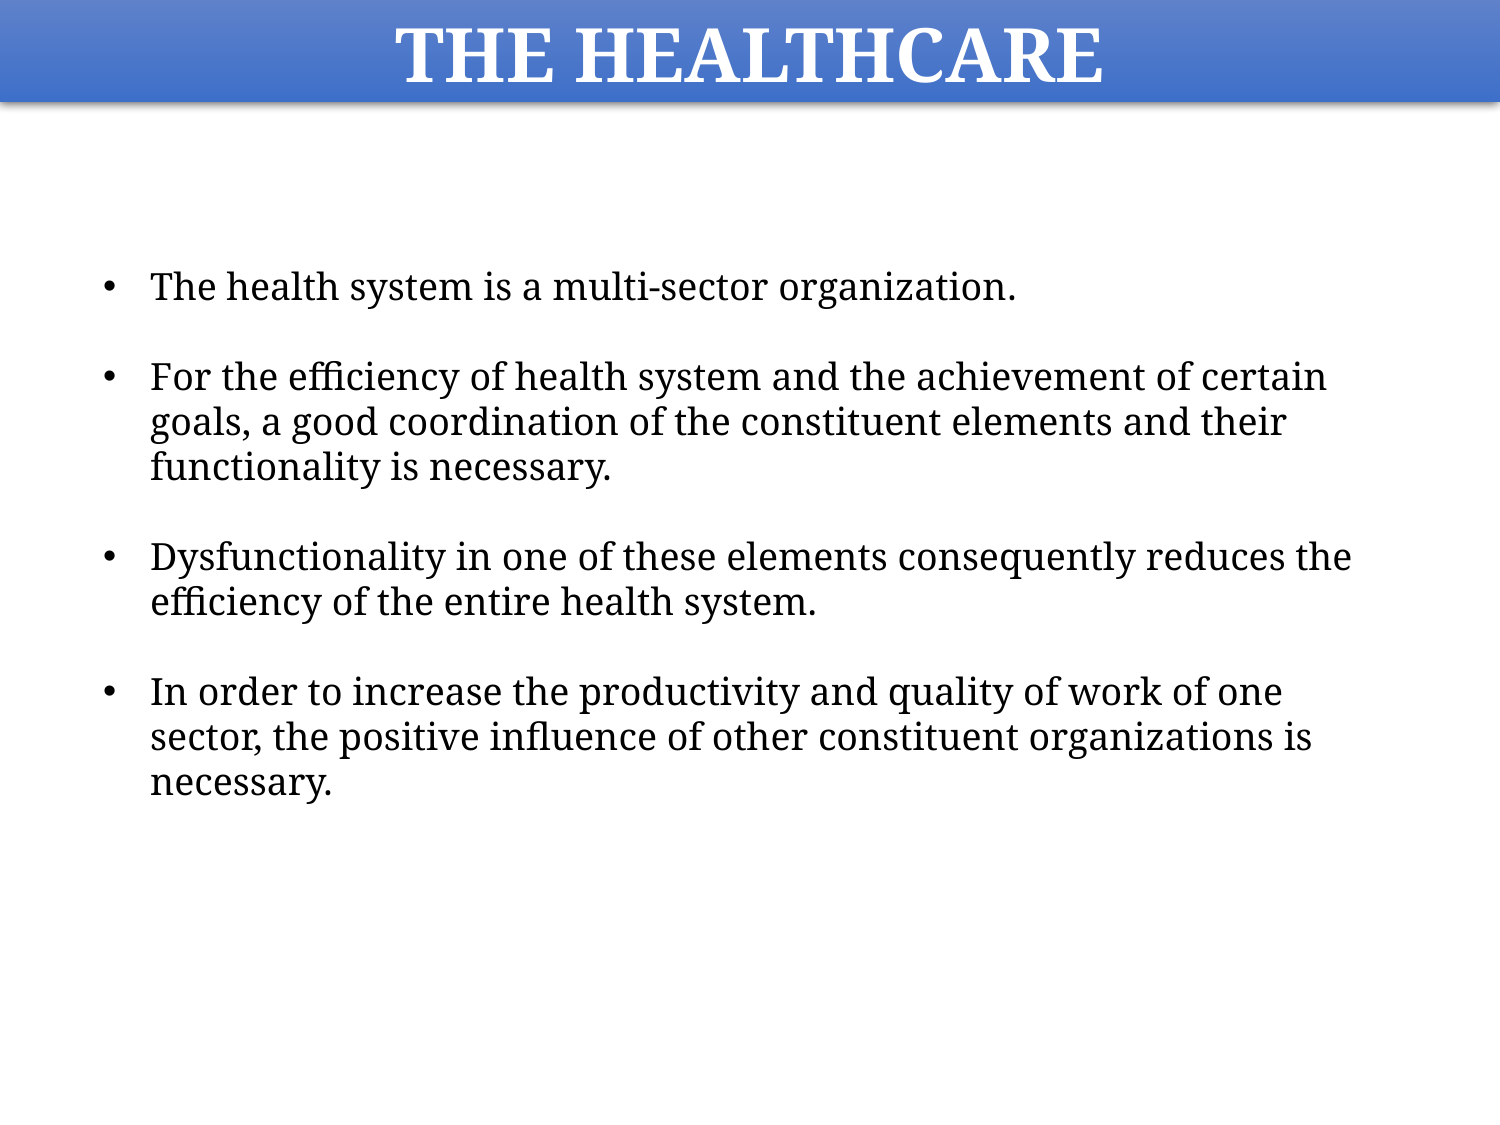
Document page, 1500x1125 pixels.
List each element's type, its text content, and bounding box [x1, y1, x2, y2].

text_box The health system is a multi-sector organization. For the efficiency of health system and the achievement of certain goals, a good coordination of the constituent elements and their functionality is necessary. Dysfunctionality in one of these elements consequently reduces the efficiency of the entire health system. In order to increase the productivity and quality of work of one sector, the positive influence of other constituent organizations is necessary. [88, 255, 1376, 811]
text_box THE HEALTHCARE [0, 0, 1500, 102]
